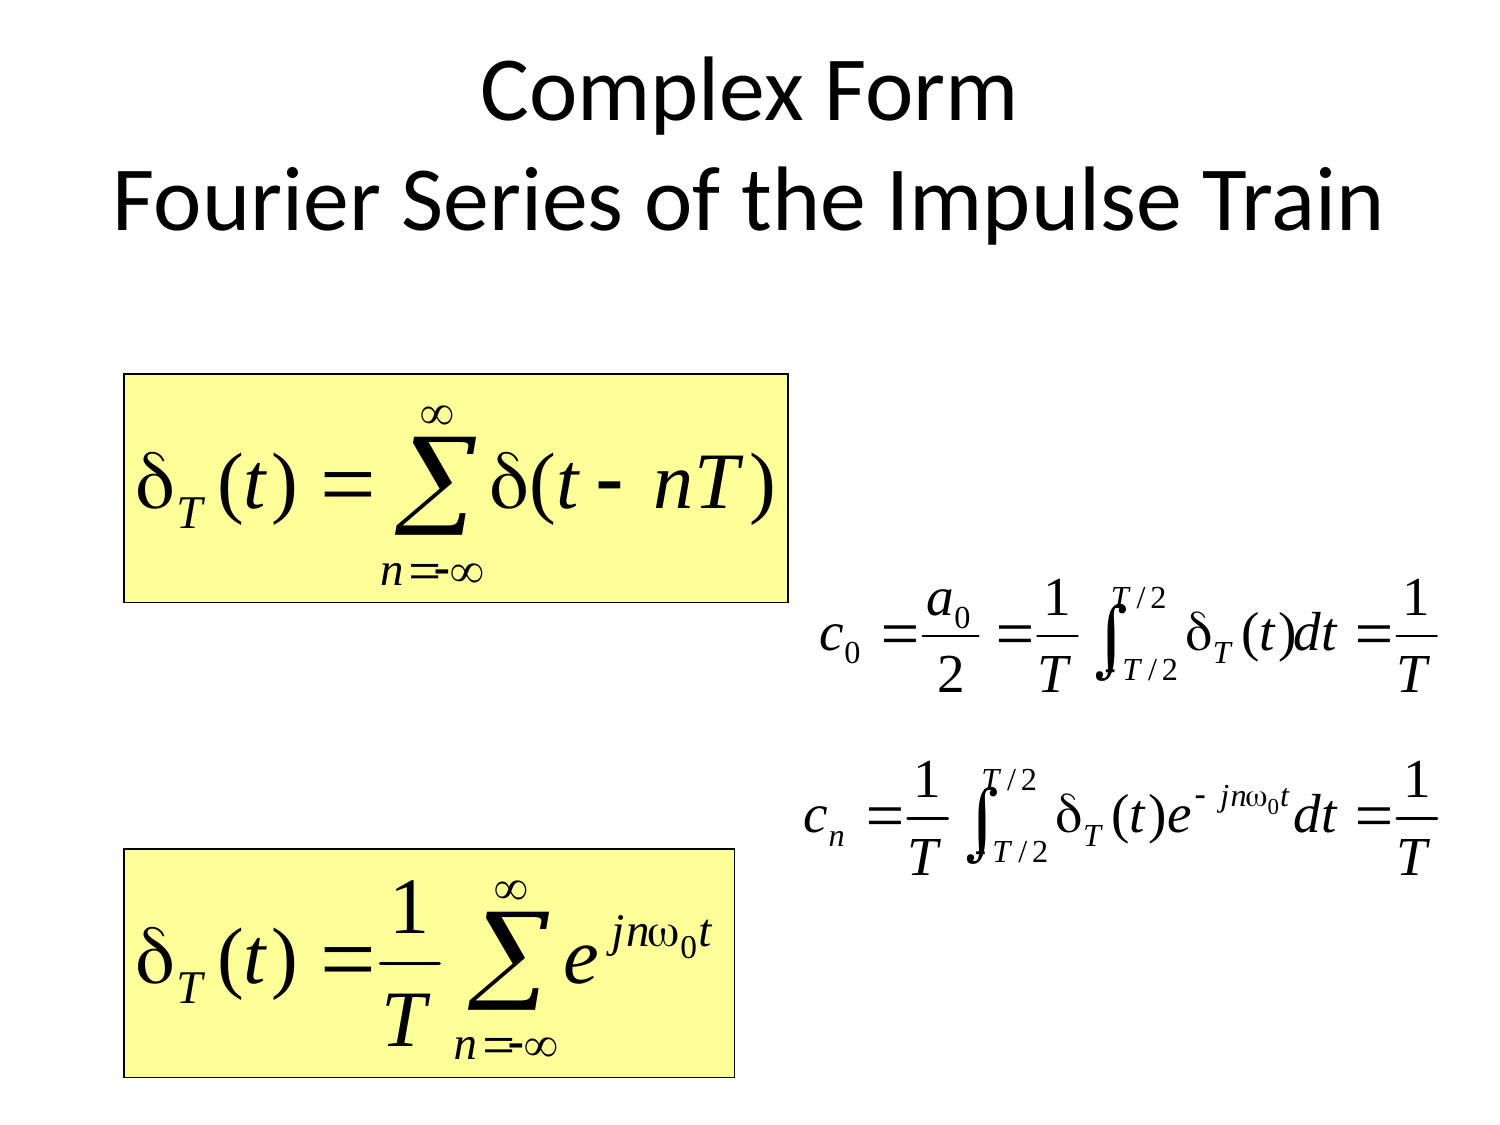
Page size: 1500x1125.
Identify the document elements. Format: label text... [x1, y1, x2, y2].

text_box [124, 849, 735, 1078]
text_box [124, 374, 788, 603]
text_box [795, 744, 1451, 888]
title Complex Form Fourier Series of the Impulse Train [75, 45, 1425, 233]
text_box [812, 562, 1449, 706]
